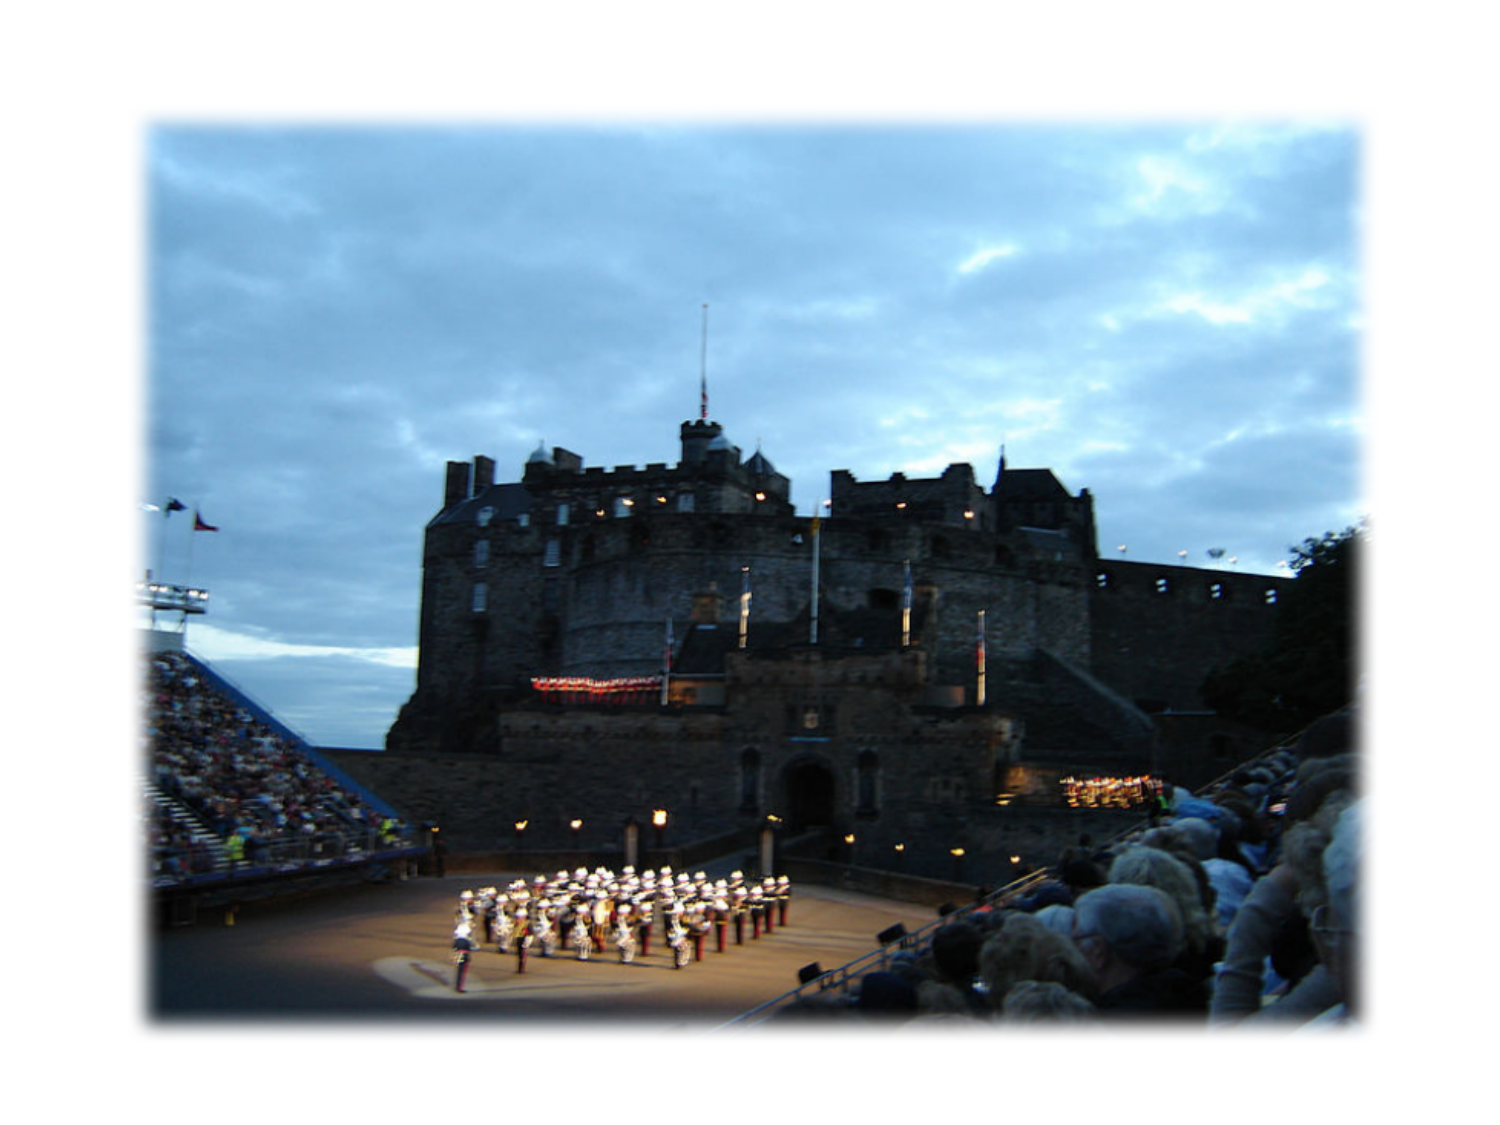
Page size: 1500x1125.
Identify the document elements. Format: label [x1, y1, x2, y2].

picture [128, 105, 1380, 1044]
